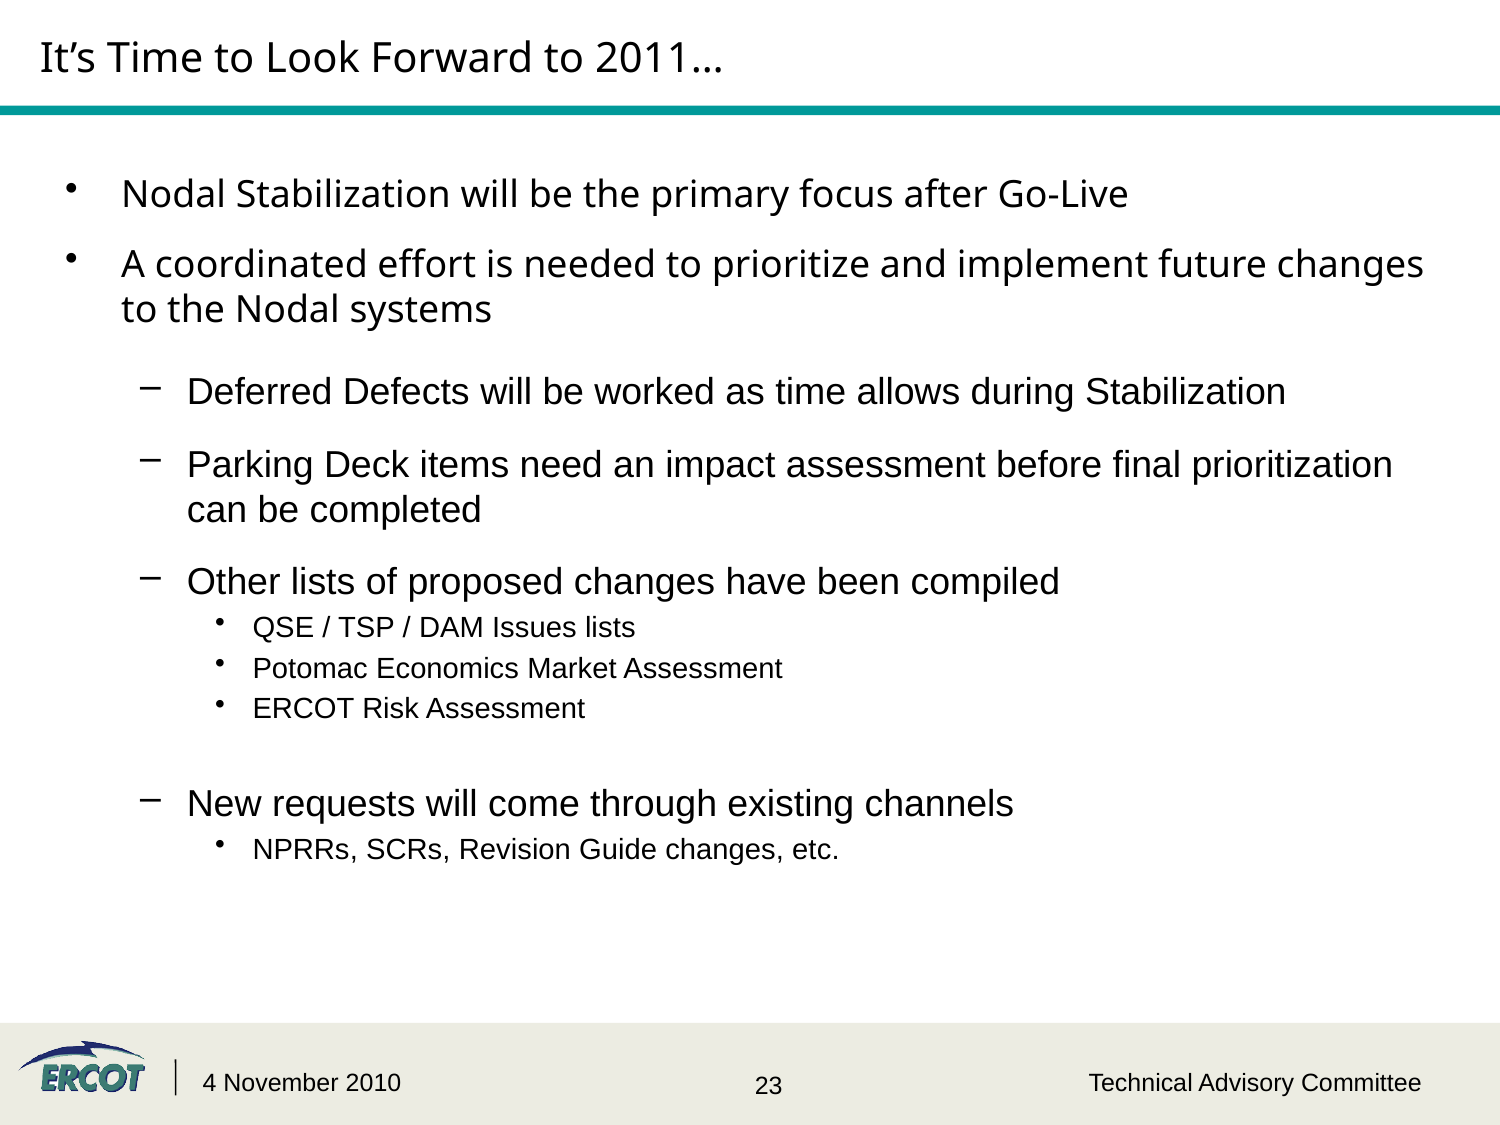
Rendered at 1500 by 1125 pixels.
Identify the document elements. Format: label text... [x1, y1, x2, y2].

picture [10, 1031, 151, 1111]
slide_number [187, 1059, 538, 1125]
list Nodal Stabilization will be the primary focus after Go-Live A coordinated effort is needed to prioritize and implement future changes to the Nodal systems Deferred Defects will be worked as time allows during Stabilization Parking Deck items need an impact assessment before final prioritization can be completed Other lists of proposed changes have been compiled QSE / TSP / DAM Issues lists Potomac Economics Market Assessment ERCOT Risk Assessment New requests will come through existing channels NPRRs, SCRs, Revision Guide changes, etc. [49, 162, 1451, 1026]
title It’s Time to Look Forward to 2011… [24, 0, 1188, 113]
footer Technical Advisory Committee [1024, 1059, 1438, 1125]
